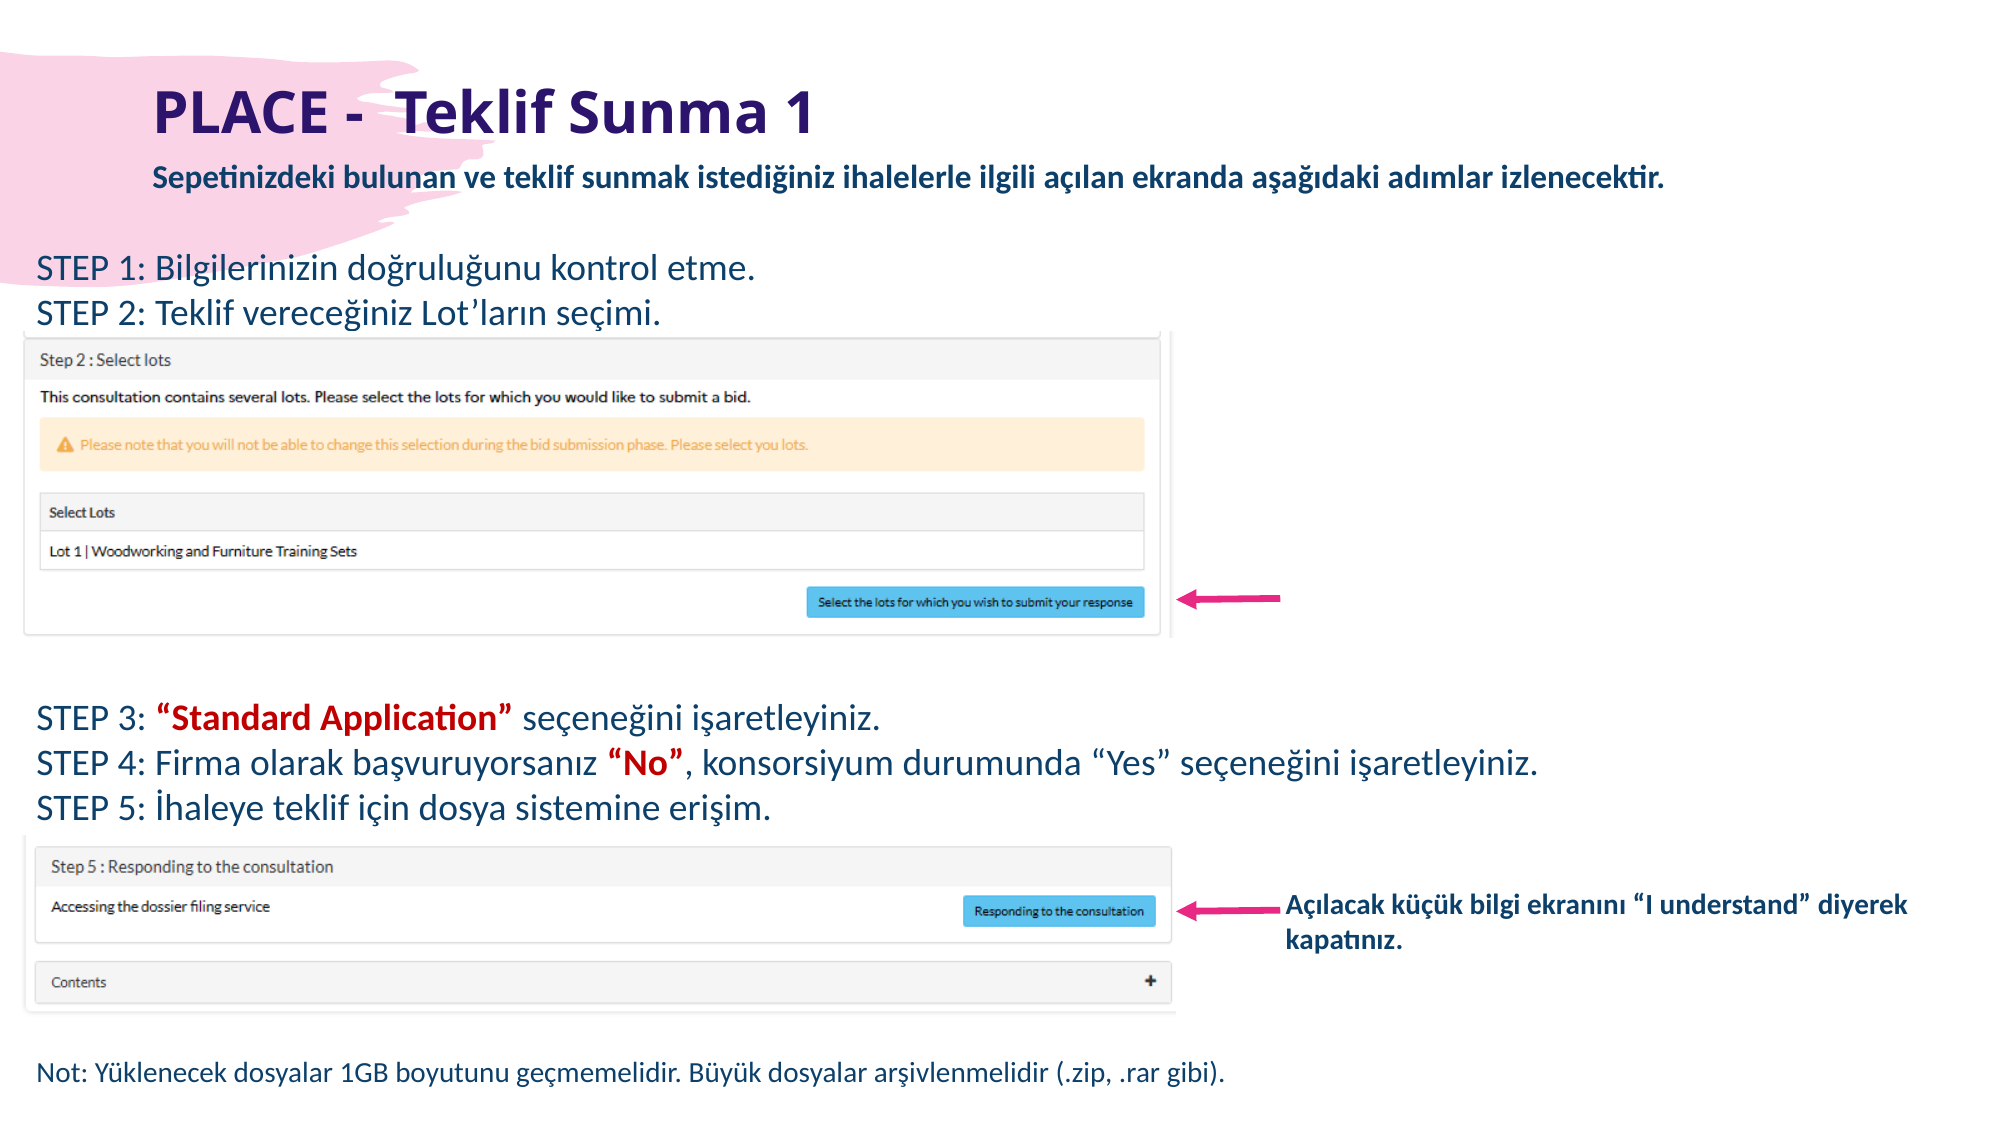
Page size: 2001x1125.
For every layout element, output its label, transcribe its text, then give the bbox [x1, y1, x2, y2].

picture [21, 835, 1176, 1019]
text_box Sepetinizdeki bulunan ve teklif sunmak istediğiniz ihalelerle ilgili açılan ekranda aşağıdaki adımlar izlenecektir. [137, 147, 1704, 203]
text_box STEP 1: Bilgilerinizin doğruluğunu kontrol etme. STEP 2: Teklif vereceğiniz Lot’ların seçimi. STEP 3: “Standard Application” seçeneğini işaretleyiniz. STEP 4: Firma olarak başvuruyorsanız “No”, konsorsiyum durumunda “Yes” seçeneğini işaretleyiniz. STEP 5: İhaleye teklif için dosya sistemine erişim. Not: Yüklenecek dosyalar 1GB boyutunu geçmemelidir. Büyük dosyalar arşivlenmelidir (.zip, .rar gibi). [21, 235, 1863, 910]
text_box STEP 1: Bilgilerinizin doğruluğunu kontrol etme. STEP 2: Teklif vereceğiniz Lot’ların seçimi. STEP 3: “Standard Application” seçeneğini işaretleyiniz. STEP 4: Firma olarak başvuruyorsanız “No”, konsorsiyum durumunda “Yes” seçeneğini işaretleyiniz. STEP 5: İhaleye teklif için dosya sistemine erişim. Not: Yüklenecek dosyalar 1GB boyutunu geçmemelidir. Büyük dosyalar arşivlenmelidir (.zip, .rar gibi). [21, 912, 1863, 1096]
picture [21, 331, 1176, 638]
text_box Açılacak küçük bilgi ekranını “I understand” diyerek kapatınız. [1270, 877, 1958, 963]
title PLACE - Teklif Sunma 1 [137, 59, 1863, 169]
